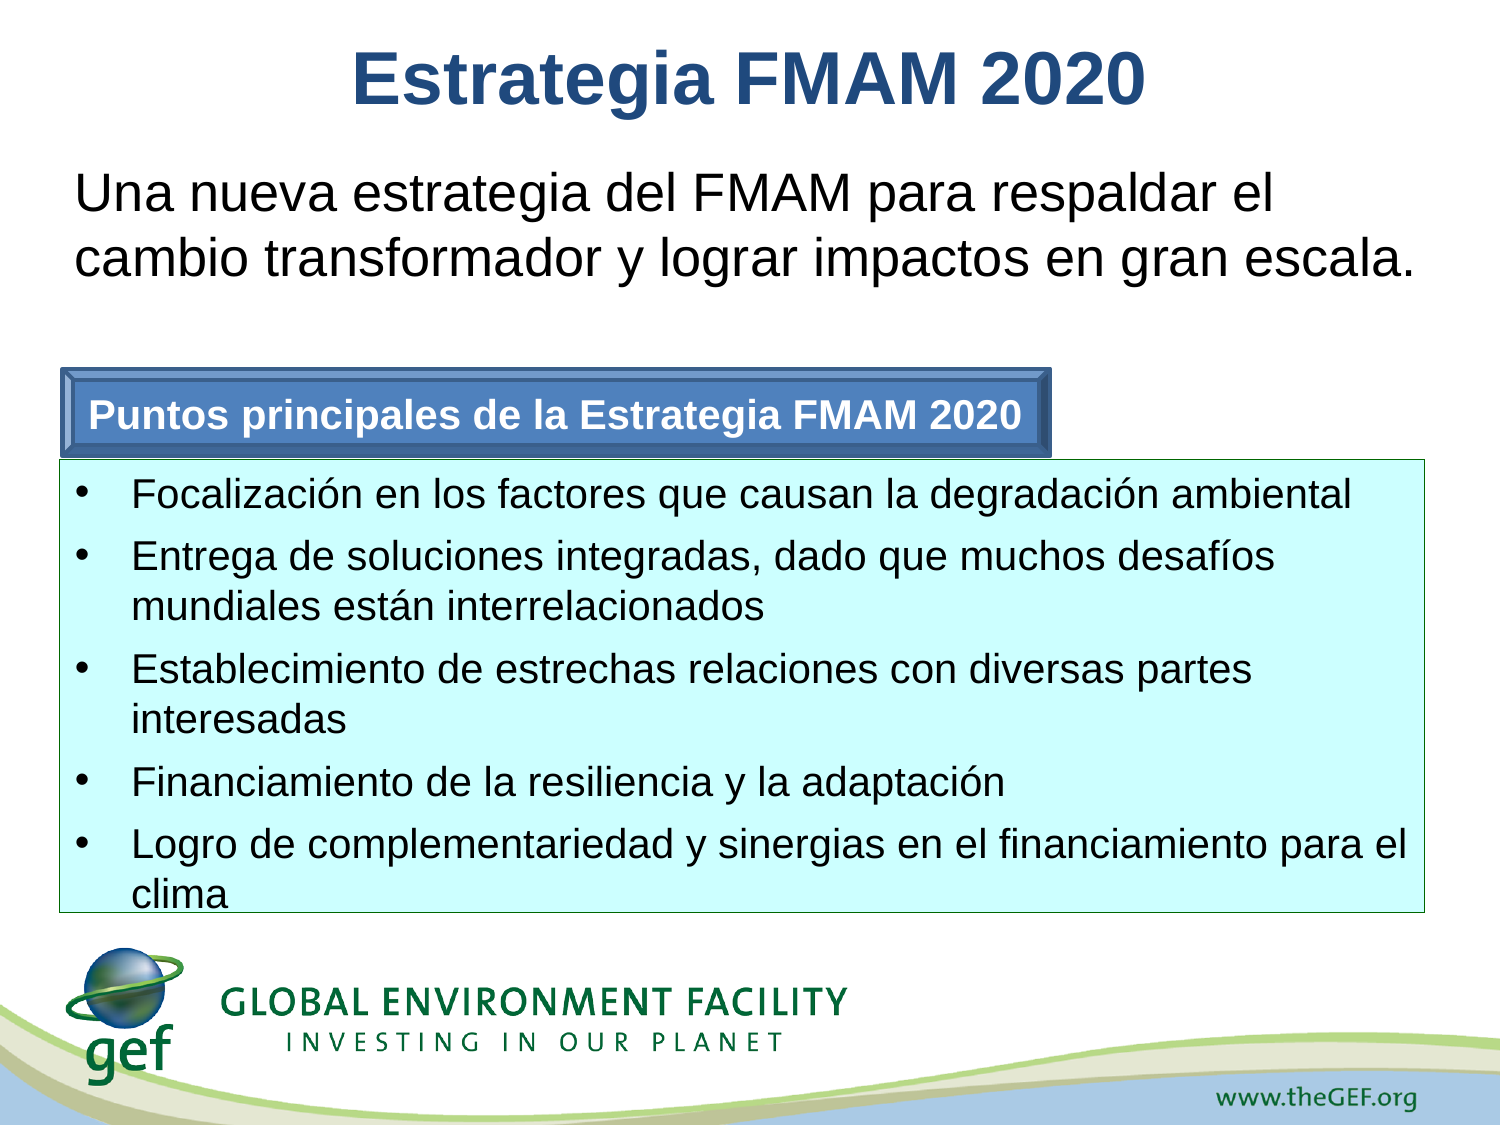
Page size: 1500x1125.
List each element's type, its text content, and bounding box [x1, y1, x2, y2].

list Una nueva estrategia del FMAM para respaldar el cambio transformador y lograr impactos en gran escala. [59, 149, 1478, 351]
picture [0, 920, 1500, 1125]
text_box Focalización en los factores que causan la degradación ambiental Entrega de soluciones integradas, dado que muchos desafíos mundiales están interrelacionados Establecimiento de estrechas relaciones con diversas partes interesadas Financiamiento de la resiliencia y la adaptación Logro de complementariedad y sinergias en el financiamiento para el clima [59, 459, 1425, 913]
title Estrategia FMAM 2020 [74, 24, 1426, 126]
text_box Puntos principales de la Estrategia FMAM 2020 [60, 367, 1052, 458]
